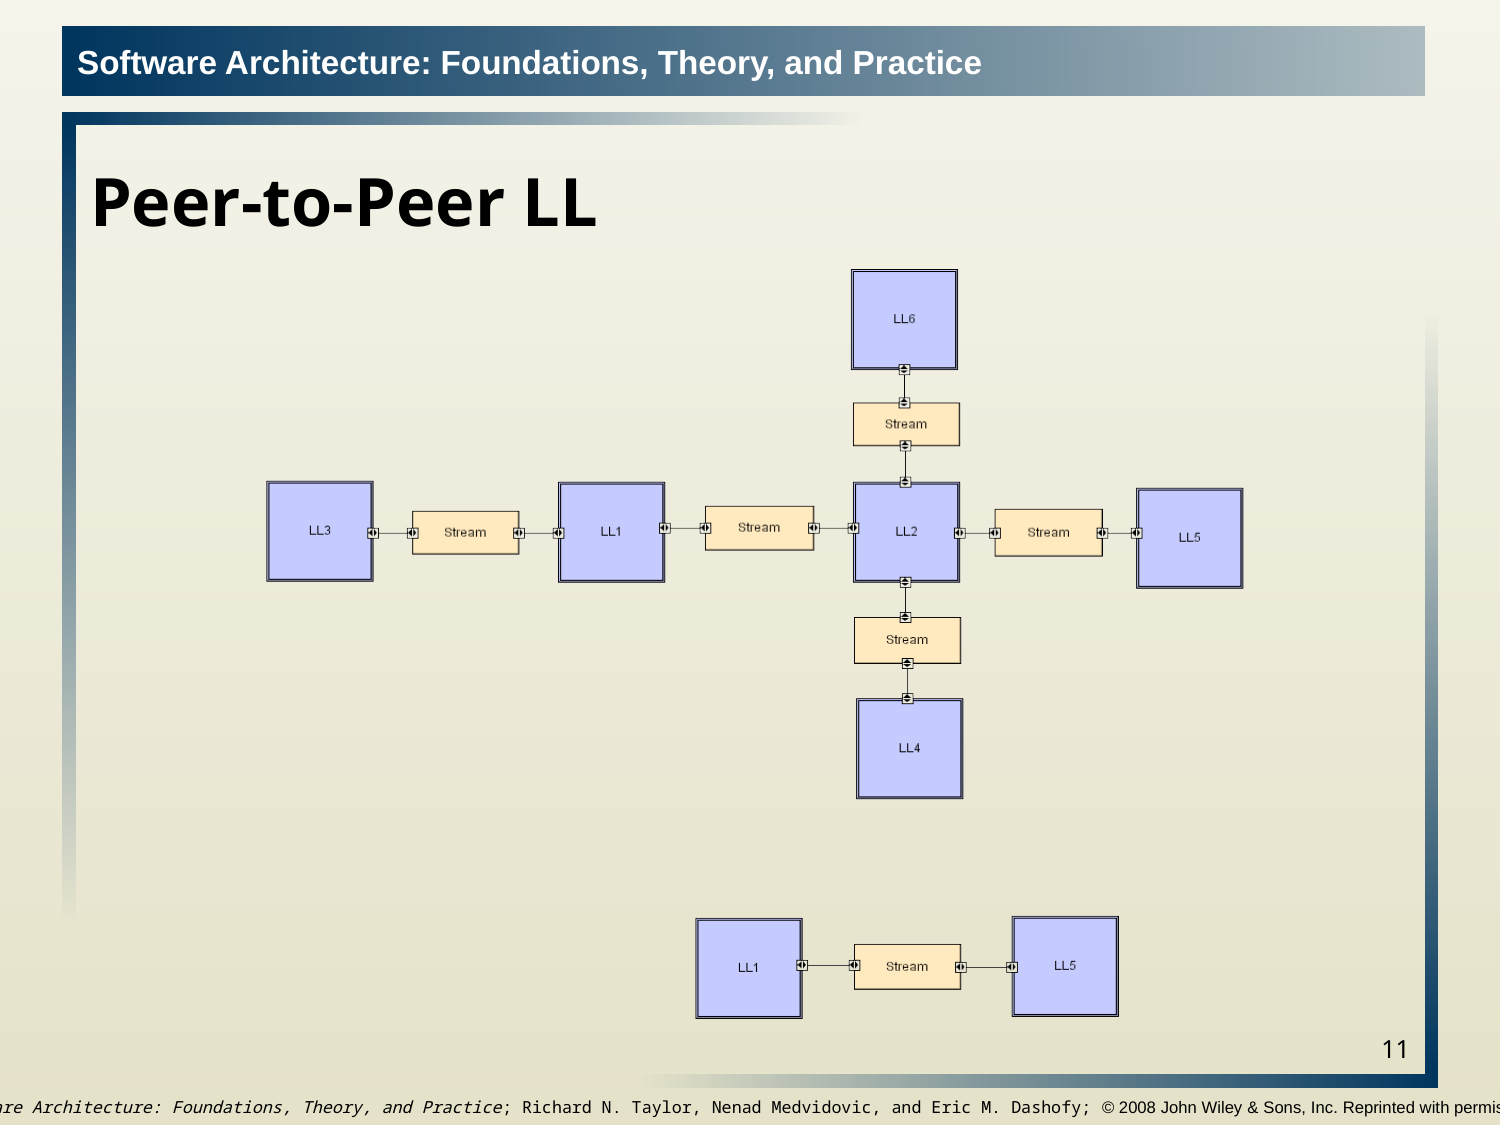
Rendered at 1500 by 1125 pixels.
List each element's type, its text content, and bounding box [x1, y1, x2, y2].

picture [262, 265, 1251, 1026]
title Peer-to-Peer LL [75, 125, 1425, 275]
slide_number 11 [1074, 999, 1426, 1076]
text_box Software Architecture: Foundations, Theory, and Practice; Richard N. Taylor, Nenad Medvidovic, and Eric M. Dashofy; © 2008 John Wiley & Sons, Inc. Reprinted with permission. [0, 1087, 1500, 1125]
